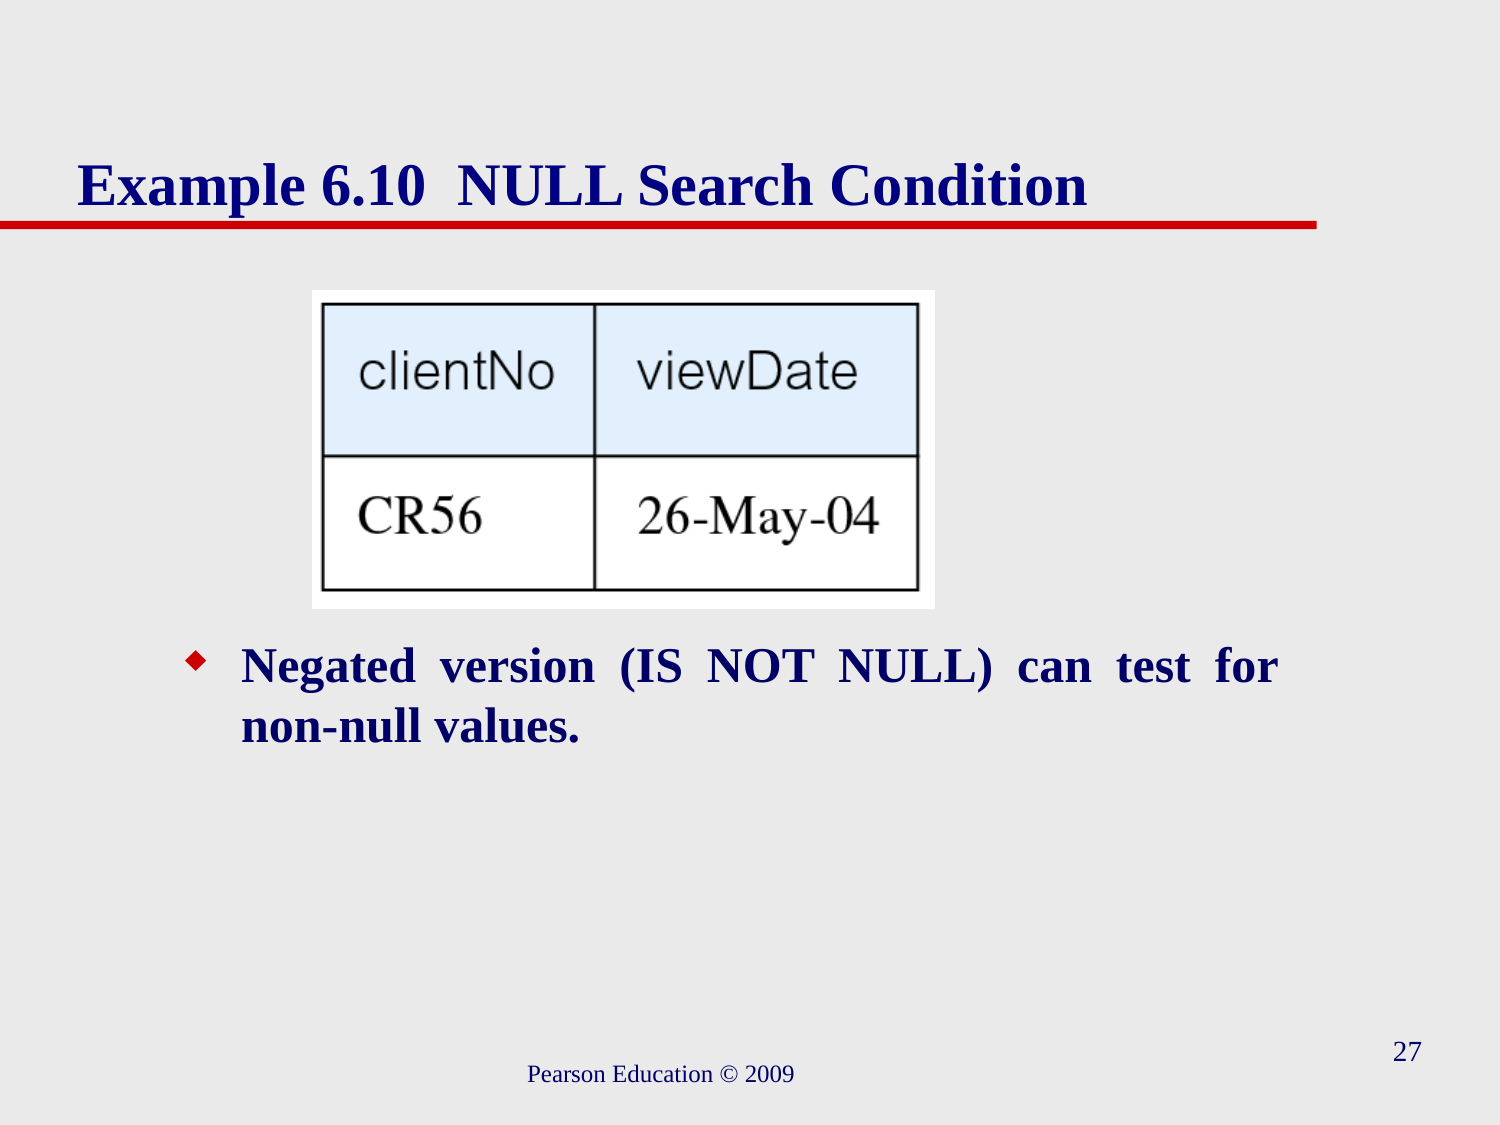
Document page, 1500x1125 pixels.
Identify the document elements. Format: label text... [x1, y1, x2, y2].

title Example 6.10 NULL Search Condition [62, 43, 1338, 226]
list Negated version (IS NOT NULL) can test for non-null values. [169, 274, 1294, 847]
slide_number 27 [1124, 1012, 1438, 1088]
text_box Pearson Education © 2009 [512, 1050, 1038, 1095]
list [312, 290, 935, 610]
